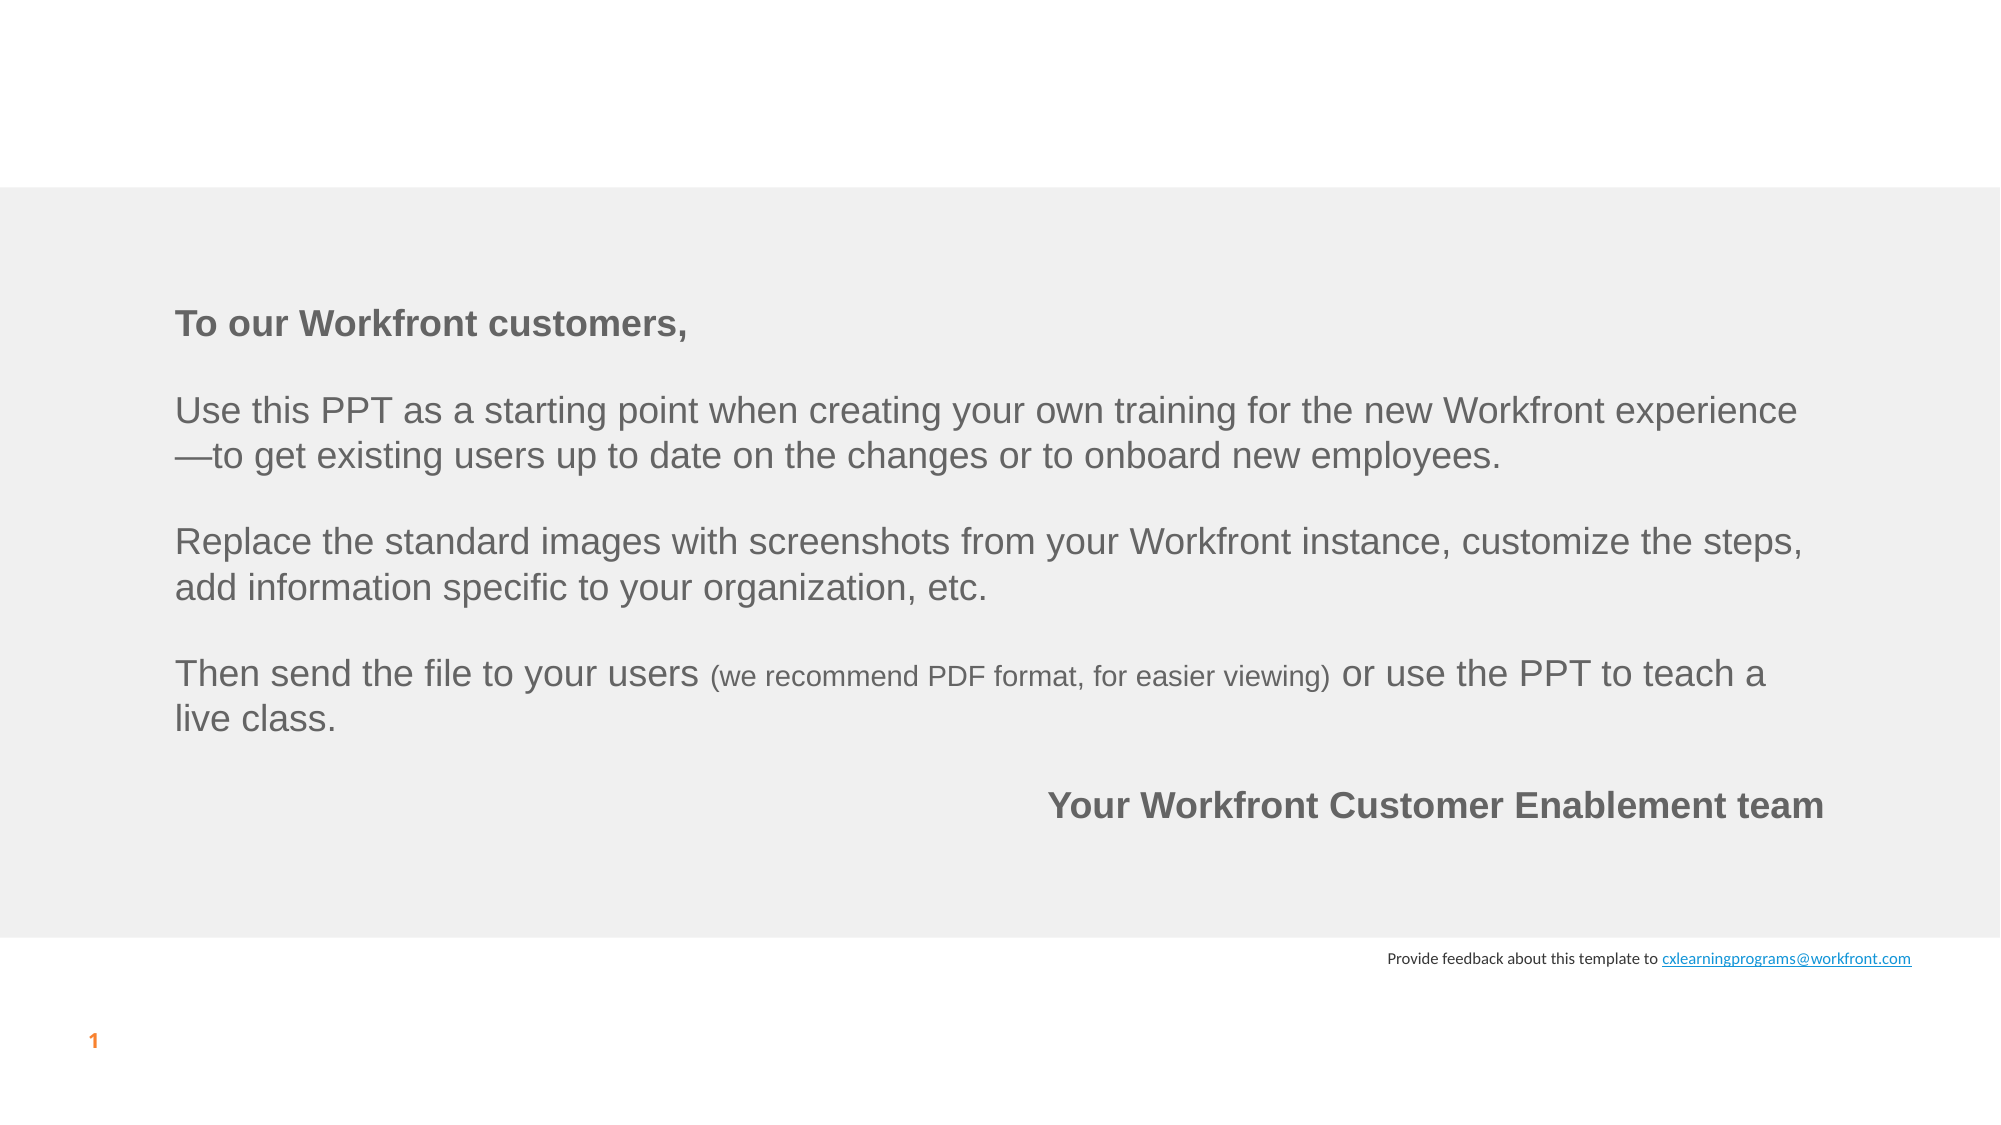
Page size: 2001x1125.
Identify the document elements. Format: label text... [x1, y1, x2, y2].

list To our Workfront customers, Use this PPT as a starting point when creating your own training for the new Workfront experience—to get existing users up to date on the changes or to onboard new employees. Replace the standard images with screenshots from your Workfront instance, customize the steps, add information specific to your organization, etc. Then send the file to your users (we recommend PDF format, for easier viewing) or use the PPT to teach a live class. Your Workfront Customer Enablement team [174, 191, 1825, 933]
text_box Provide feedback about this template to cxlearningprograms@workfront.com [1372, 940, 1927, 976]
